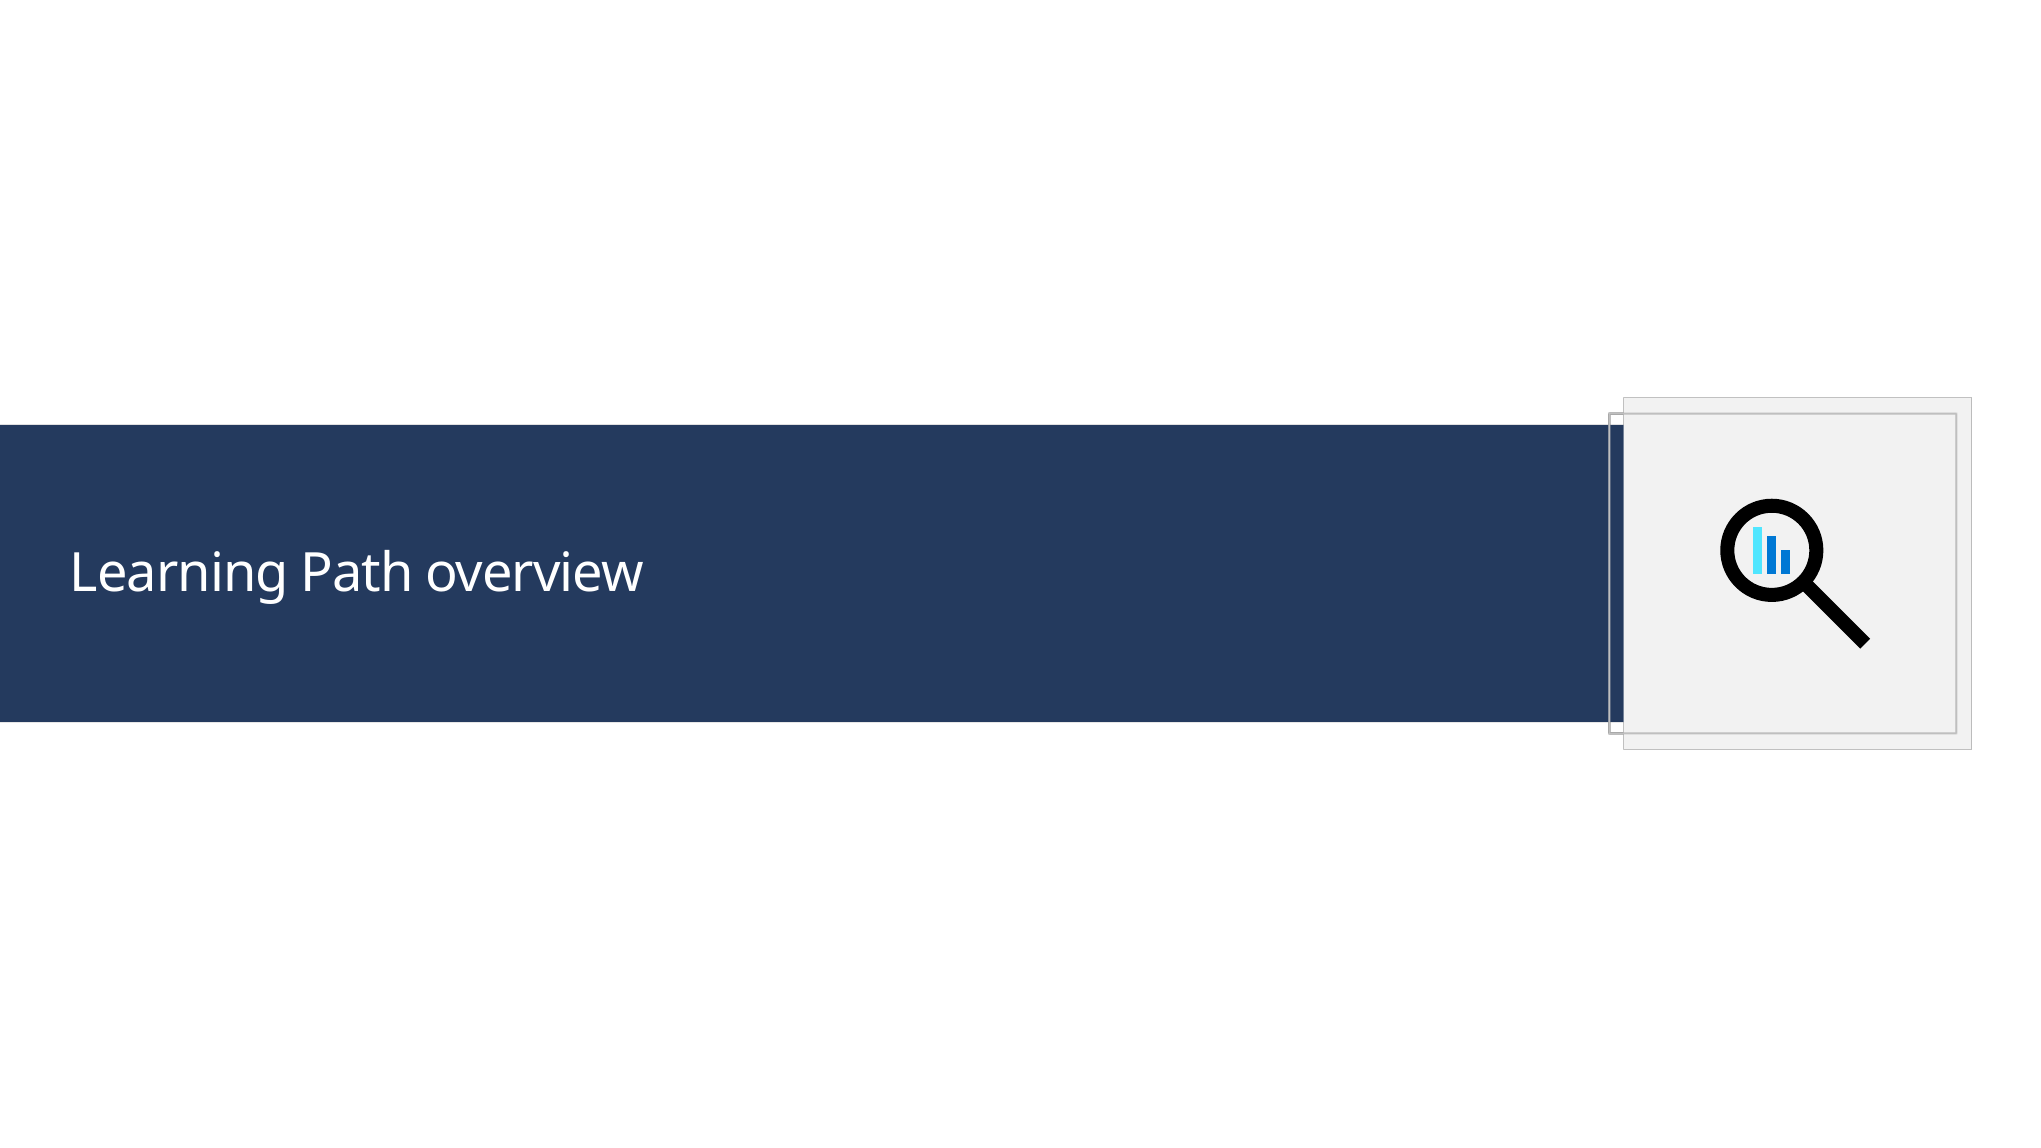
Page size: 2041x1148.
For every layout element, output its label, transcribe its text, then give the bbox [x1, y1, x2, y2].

picture [0, 0, 2041, 1148]
title Learning Path overview [70, 544, 1558, 604]
